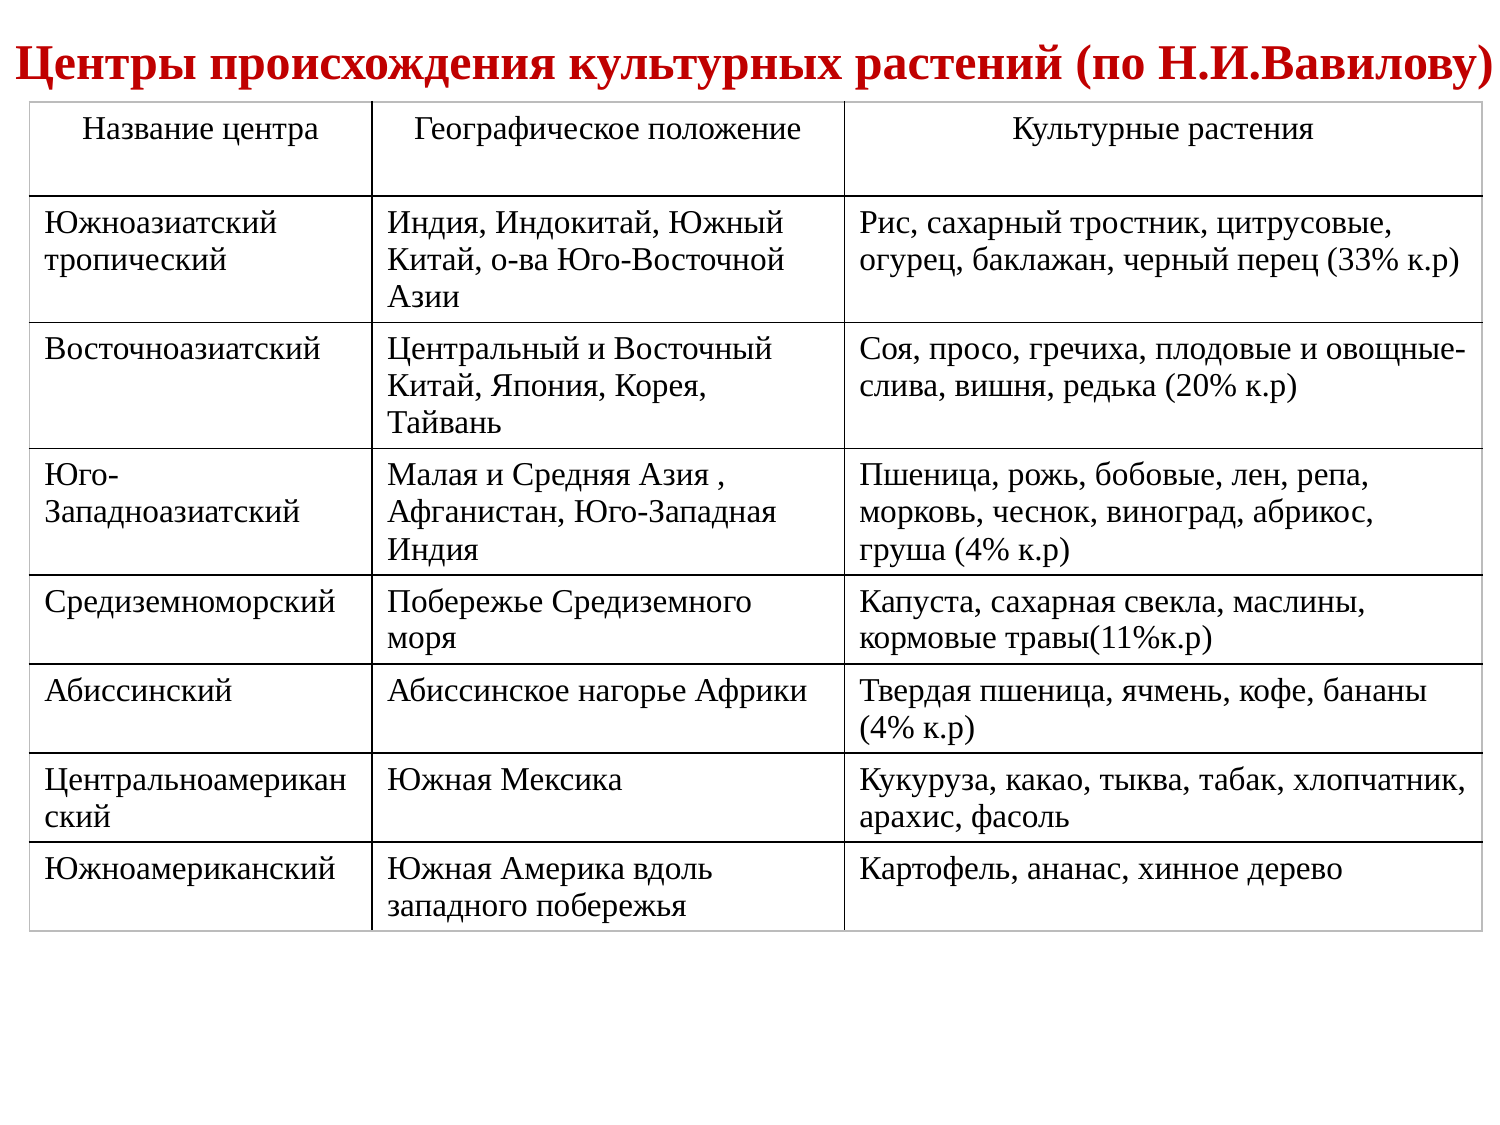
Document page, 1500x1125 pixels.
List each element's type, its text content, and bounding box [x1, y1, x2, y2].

table_cell Картофель, ананас, хинное дерево [845, 843, 1481, 930]
table_cell Малая и Средняя Азия , Афганистан, Юго-Западная Индия [373, 449, 844, 574]
table_cell Восточноазиатский [30, 323, 371, 448]
table_cell Рис, сахарный тростник, цитрусовые, огурец, баклажан, черный перец (33% к.р) [845, 197, 1481, 322]
table_cell Кукуруза, какао, тыква, табак, хлопчатник, арахис, фасоль [845, 754, 1481, 841]
table_cell Абиссинский [30, 665, 371, 752]
table_cell Пшеница, рожь, бобовые, лен, репа, морковь, чеснок, виноград, абрикос, груша (4% к.р) [845, 449, 1481, 574]
title Центры происхождения культурных растений (по Н.И.Вавилову) [0, 19, 1500, 100]
table_cell Южноамериканский [30, 843, 371, 930]
table_cell Твердая пшеница, ячмень, кофе, бананы (4% к.р) [845, 665, 1481, 752]
table_header Культурные растения [845, 103, 1481, 195]
table_header Название центра [30, 103, 371, 195]
table_cell Южноазиатский тропический [30, 197, 371, 322]
table_cell Южная Америка вдоль западного побережья [373, 843, 844, 930]
table_cell Центральноамериканский [30, 754, 371, 841]
table_cell Индия, Индокитай, Южный Китай, о-ва Юго-Восточной Азии [373, 197, 844, 322]
table_cell Абиссинское нагорье Африки [373, 665, 844, 752]
table_cell Соя, просо, гречиха, плодовые и овощные- слива, вишня, редька (20% к.р) [845, 323, 1481, 448]
table_cell Побережье Средиземного моря [373, 576, 844, 663]
table_cell Южная Мексика [373, 754, 844, 841]
table_cell Центральный и Восточный Китай, Япония, Корея, Тайвань [373, 323, 844, 448]
table_cell Средиземноморский [30, 576, 371, 663]
table_cell Юго-Западноазиатский [30, 449, 371, 574]
table_header Географическое положение [373, 103, 844, 195]
table_cell Капуста, сахарная свекла, маслины, кормовые травы(11%к.р) [845, 576, 1481, 663]
